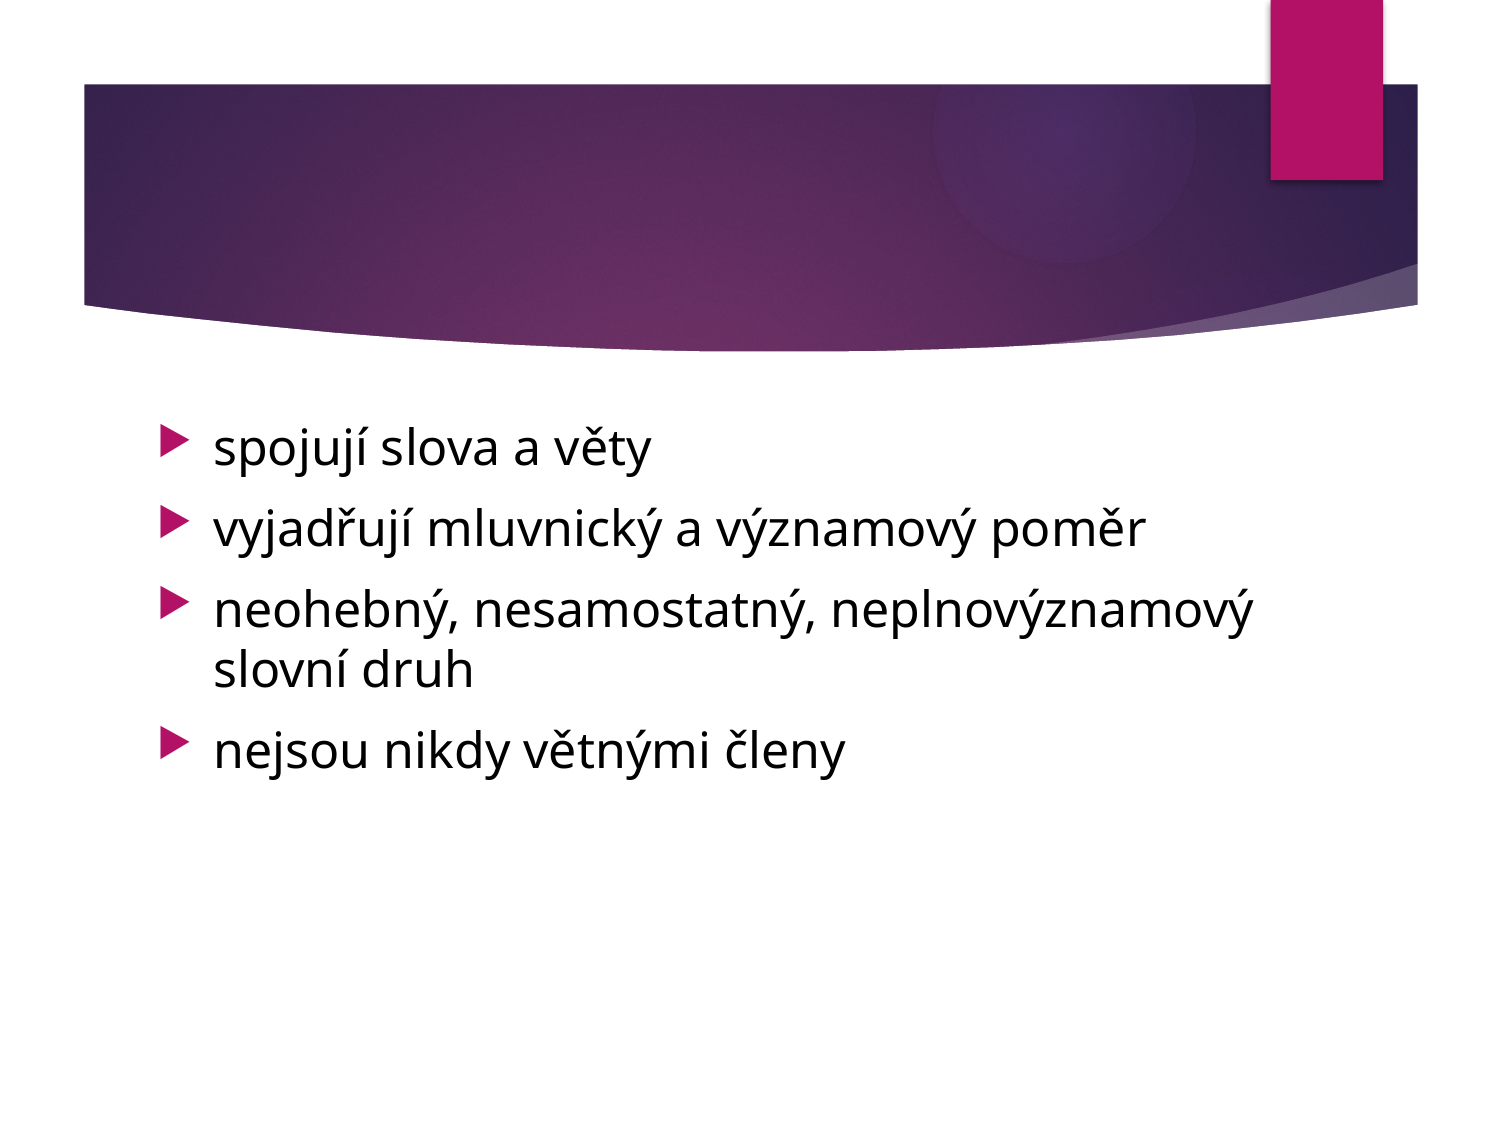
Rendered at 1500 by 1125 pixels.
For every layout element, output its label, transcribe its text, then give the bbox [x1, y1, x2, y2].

list spojují slova a věty vyjadřují mluvnický a významový poměr neohebný, nesamostatný, neplnovýznamový slovní druh nejsou nikdy větnými členy [141, 408, 1417, 988]
